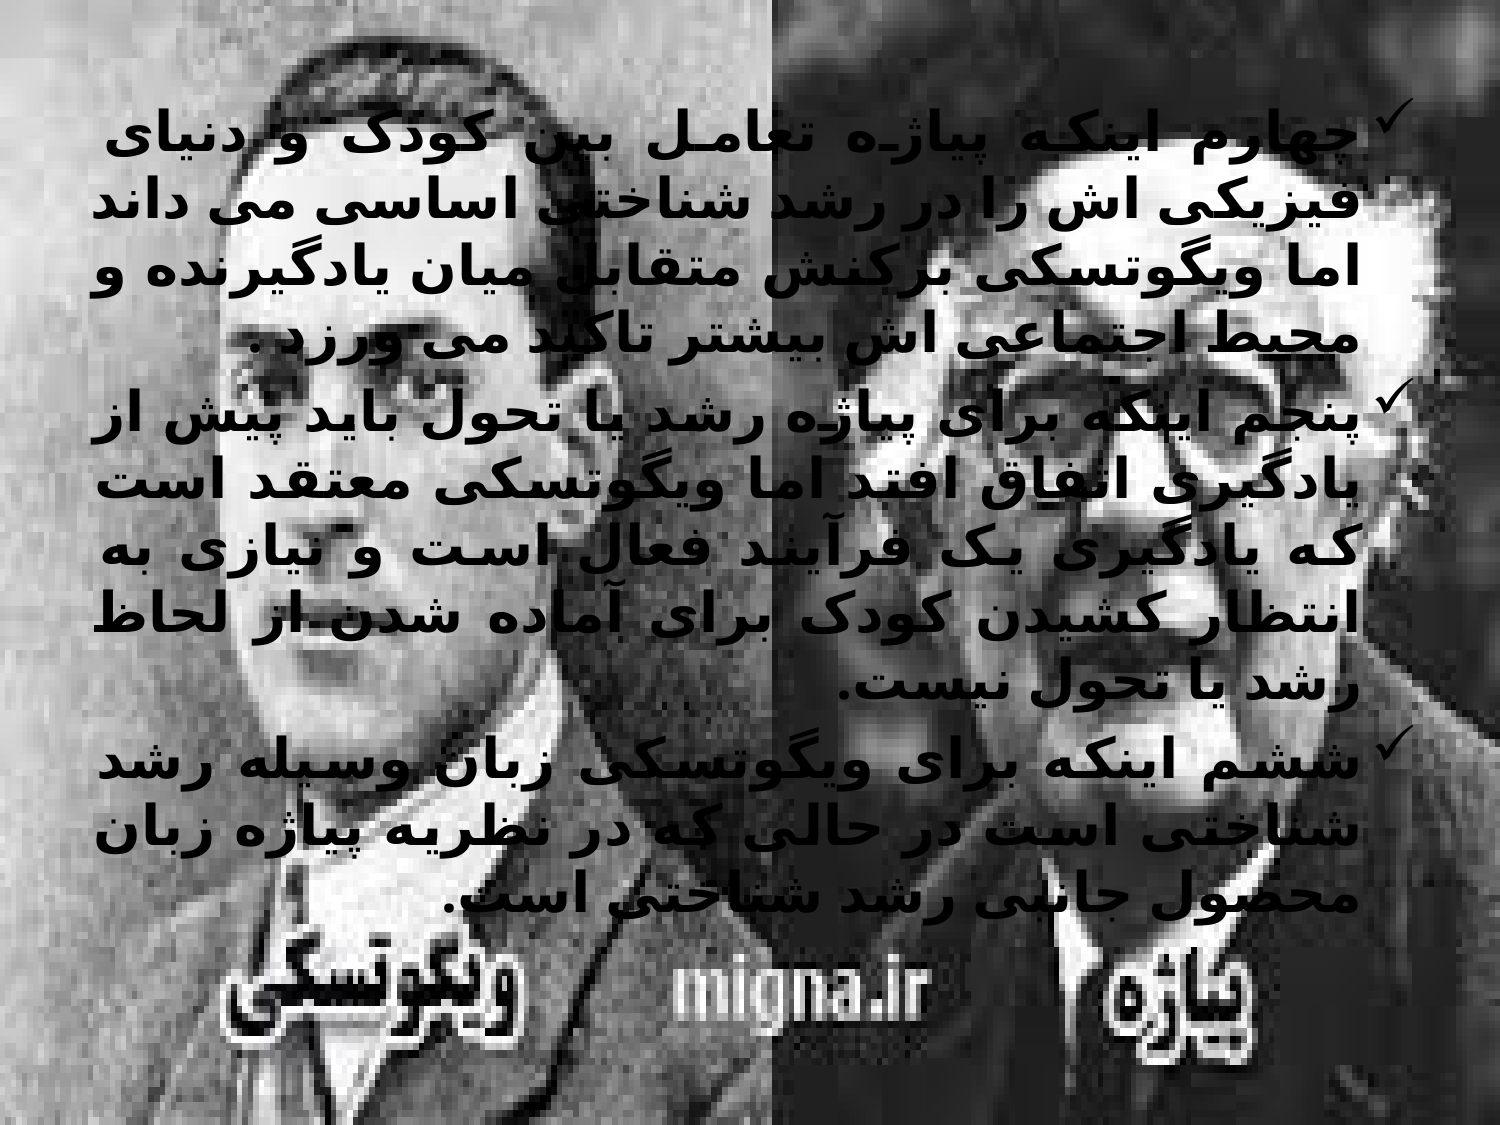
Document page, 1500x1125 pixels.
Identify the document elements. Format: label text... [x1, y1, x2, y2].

list چهارم اینکه پیاژه تعامل بین کودک و دنیای فیزیکی اش را در رشد شناختی اساسی می داند اما ویگوتسکی برکنش متقابل میان یادگیرنده و محیط اجتماعی اش بیشتر تاکید می ورزد . پنجم اینکه برای پیاژه رشد یا تحول باید پیش از یادگیری اتفاق افتد اما ویگوتسکی معتقد است که یادگیری یک فرآیند فعال است و نیازی به انتظار کشیدن کودک برای آماده شدن از لحاظ رشد یا تحول نیست. ششم اینکه برای ویگوتسکی زبان وسیله رشد شناختی است در حالی که در نظریه پیاژه زبان محصول جانبی رشد شناختی است. [75, 87, 1425, 1005]
picture [0, 0, 1500, 1125]
